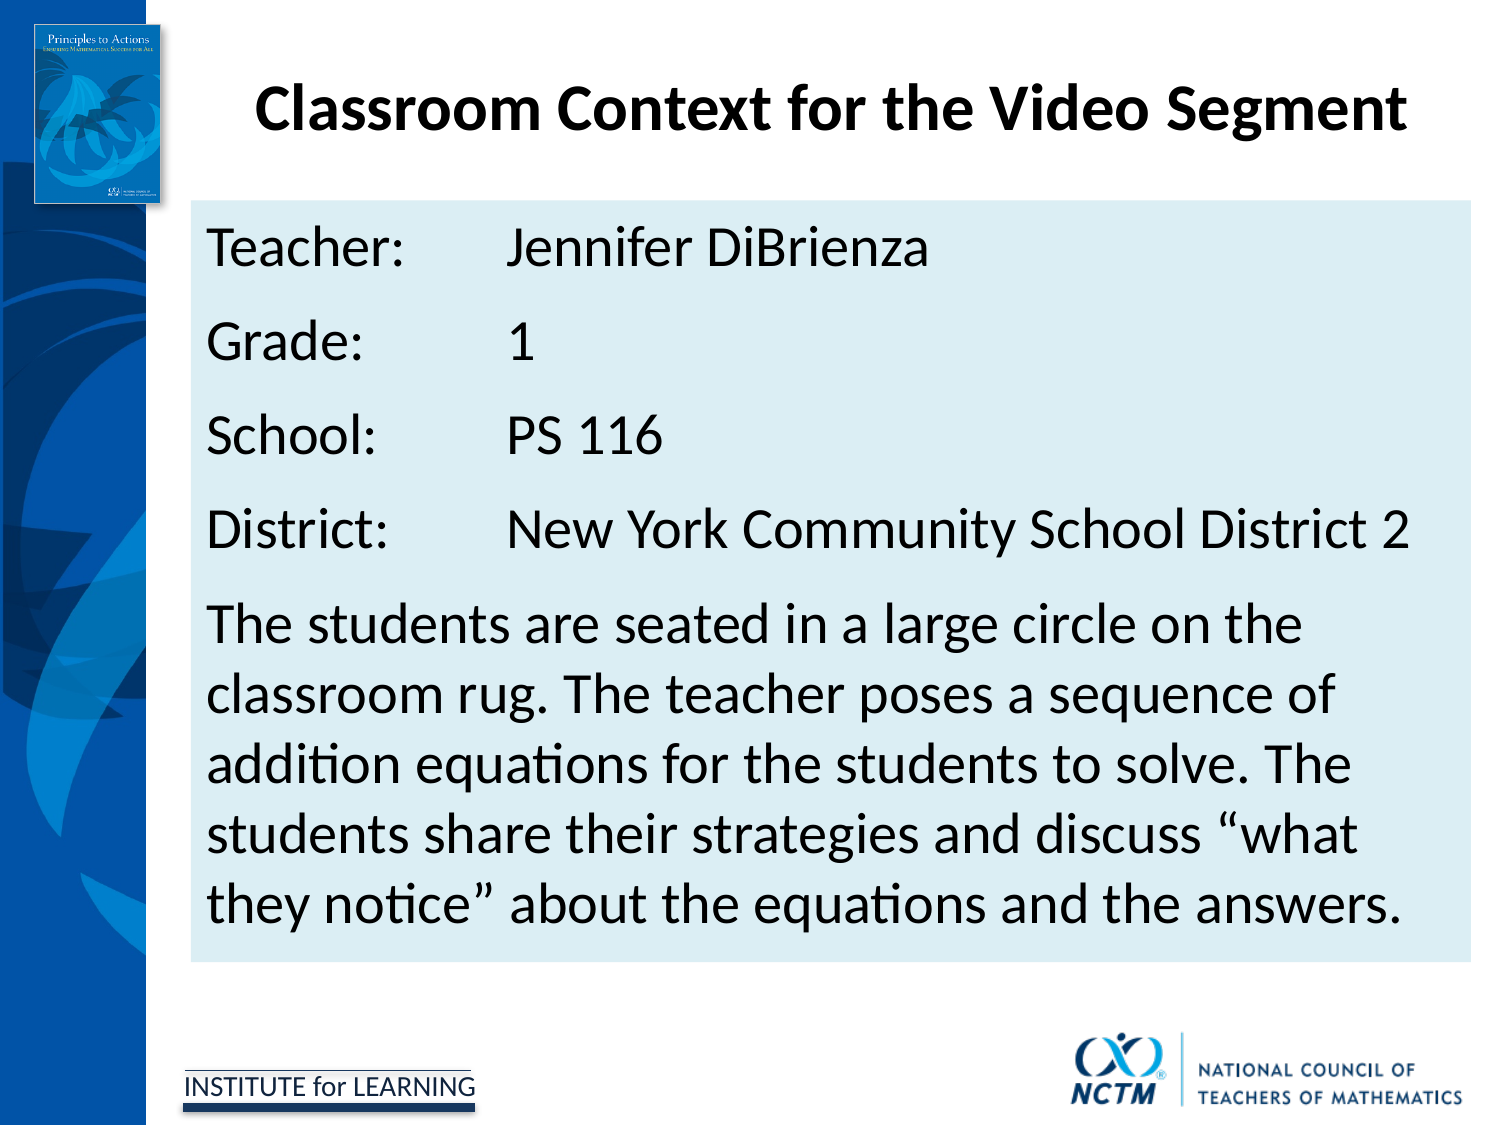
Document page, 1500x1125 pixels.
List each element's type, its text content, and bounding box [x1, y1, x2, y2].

title Classroom Context for the Video Segment [170, 22, 1495, 186]
list Teacher: Jennifer DiBrienza Grade: 1 School: PS 116 District: New York Community School District 2 The students are seated in a large circle on the classroom rug. The teacher poses a sequence of addition equations for the students to solve. The students share their strategies and discuss “what they notice” about the equations and the answers. [190, 200, 1471, 963]
picture [0, 0, 146, 1125]
picture [35, 25, 160, 203]
